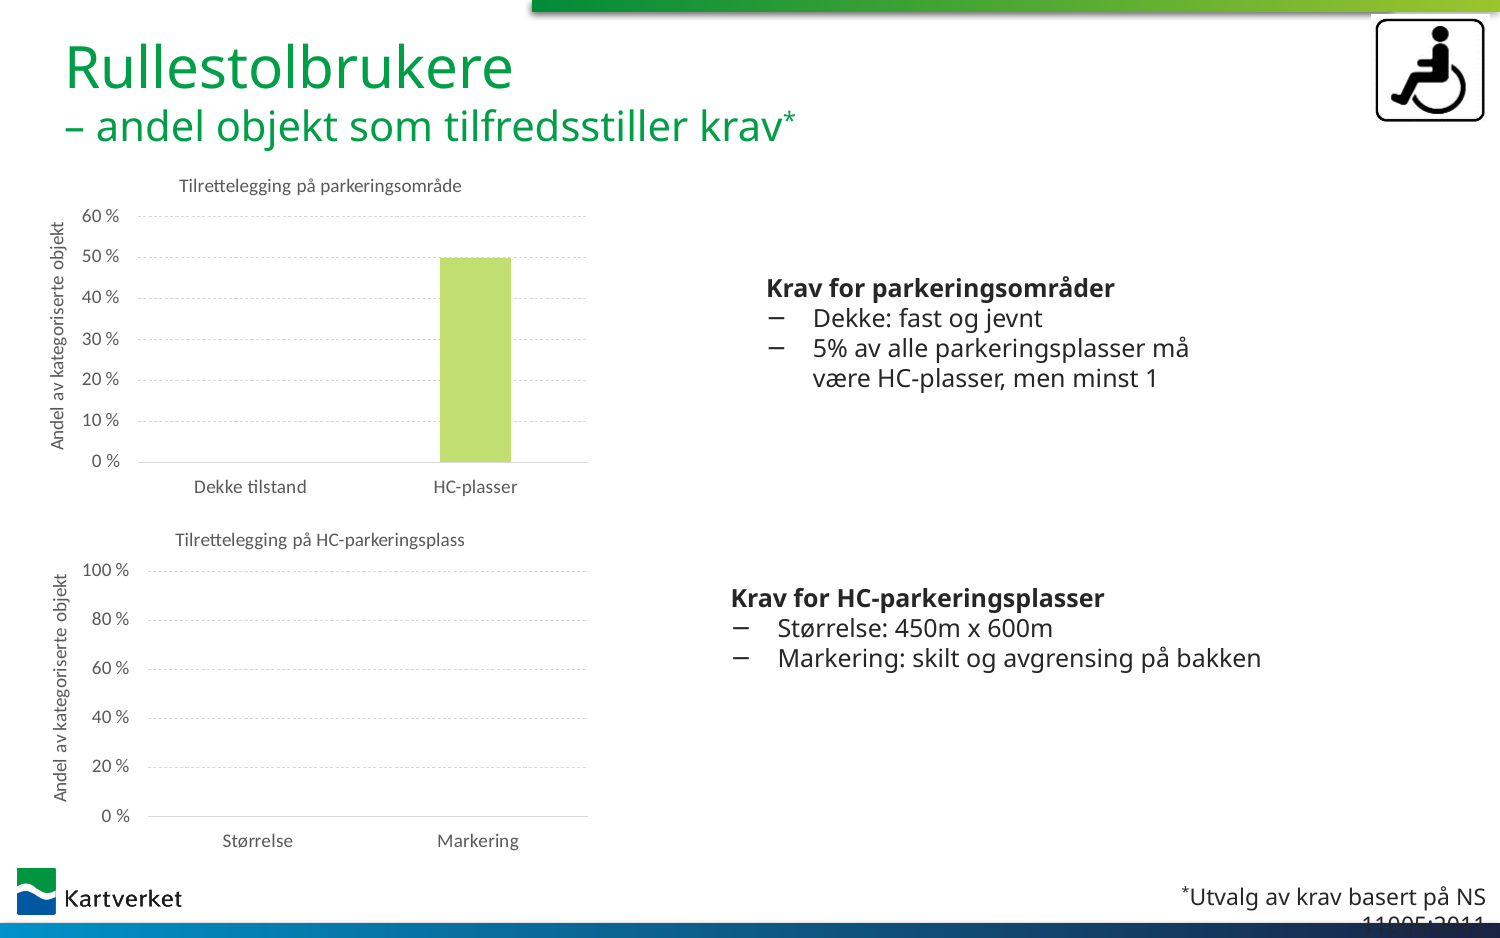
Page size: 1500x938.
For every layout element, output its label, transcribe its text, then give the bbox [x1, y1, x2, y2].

text_box Krav for parkeringsområder Dekke: fast og jevnt 5% av alle parkeringsplasser må være HC-plasser, men minst 1 [751, 264, 1232, 400]
text_box Rullestolbrukere – andel objekt som tilfredsstiller krav* [49, 23, 1431, 158]
text_box Krav for HC-parkeringsplasser Størrelse: 450m x 600m Markering: skilt og avgrensing på bakken [715, 574, 1278, 680]
picture [41, 166, 599, 505]
picture [41, 520, 599, 859]
picture [1371, 13, 1491, 127]
text_box *Utvalg av krav basert på NS 11005:2011 [1068, 873, 1500, 938]
